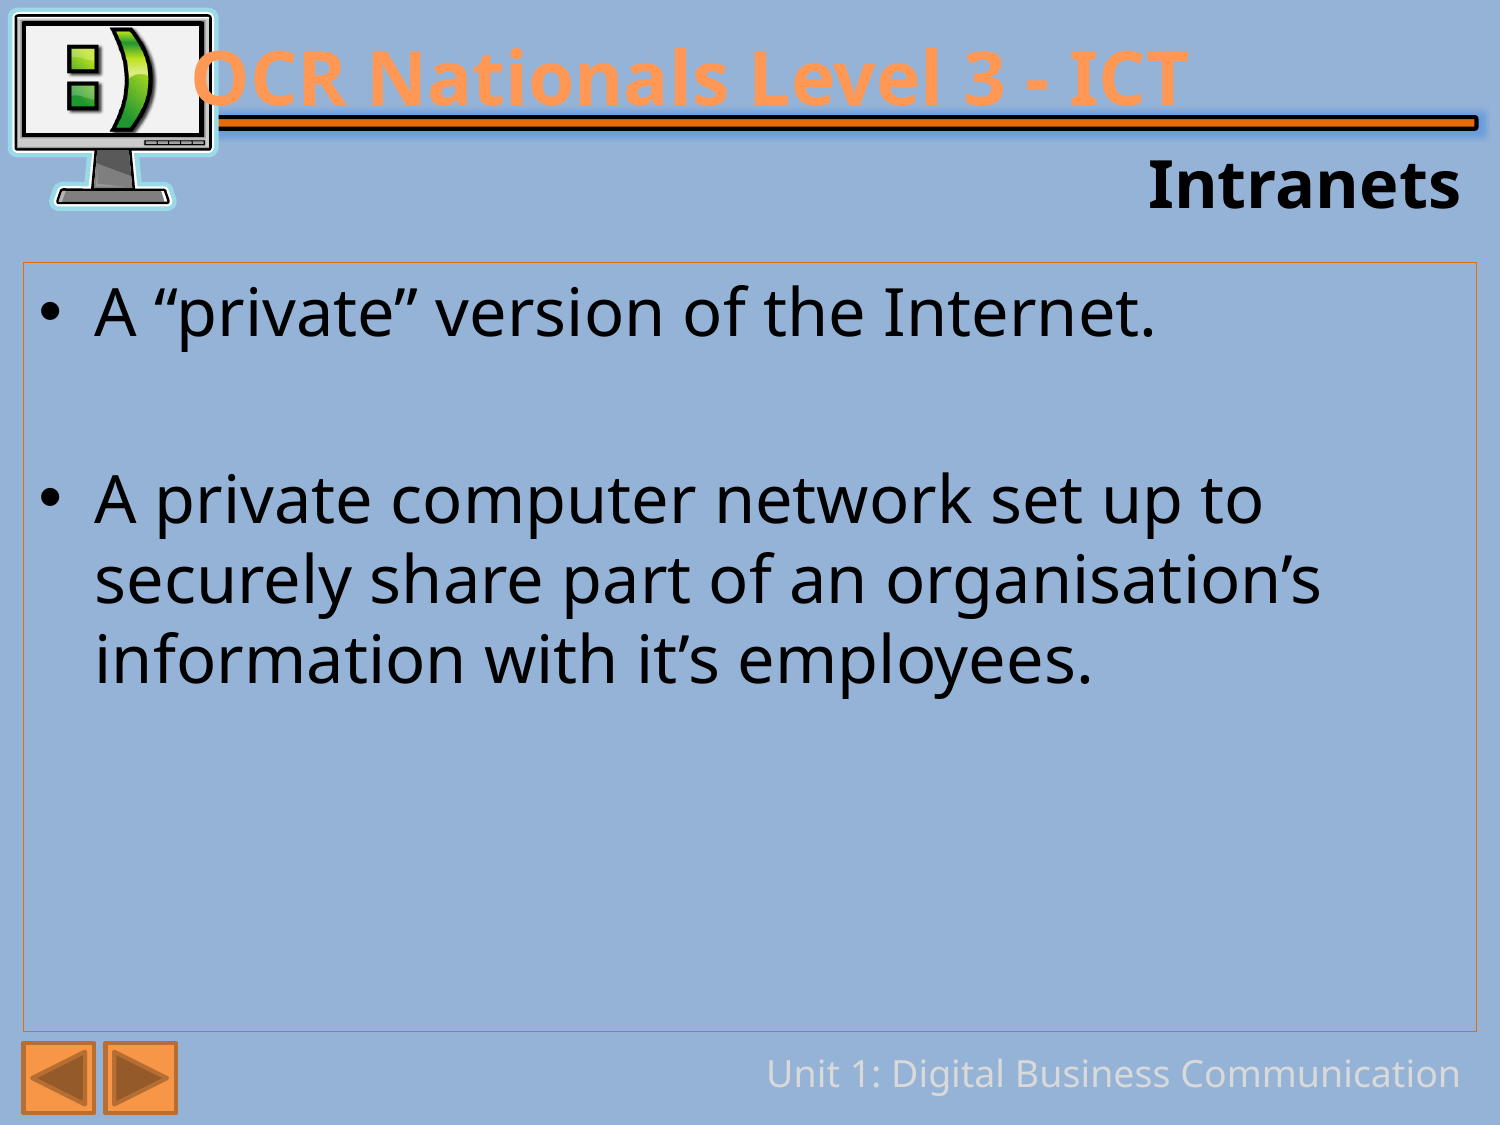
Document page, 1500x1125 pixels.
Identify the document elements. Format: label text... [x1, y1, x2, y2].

picture [48, 21, 172, 139]
title Intranets [187, 117, 1477, 247]
list A “private” version of the Internet. A private computer network set up to securely share part of an organisation’s information with it’s employees. [23, 262, 1477, 1032]
